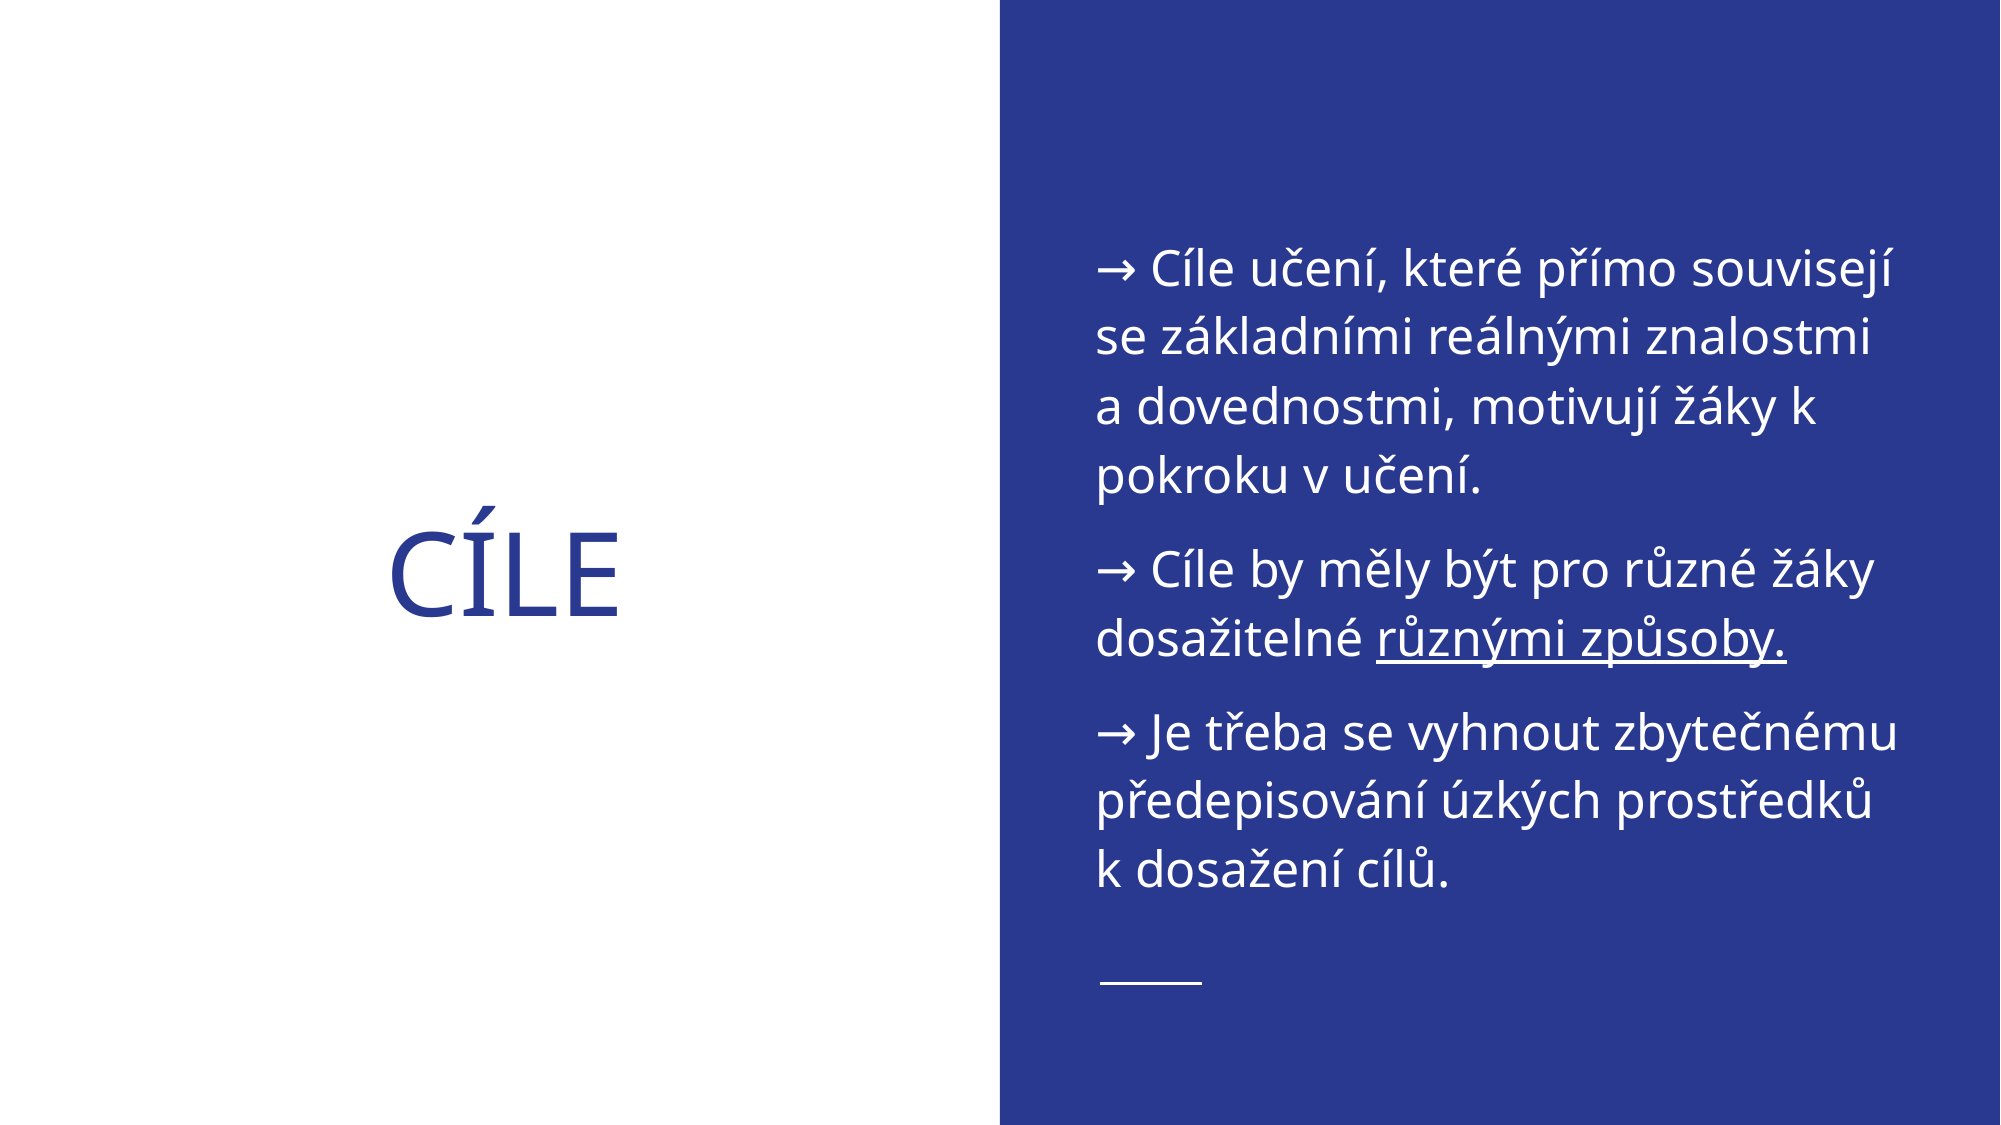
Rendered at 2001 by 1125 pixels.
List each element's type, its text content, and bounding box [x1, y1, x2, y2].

list → Cíle učení, které přímo souvisejí se základními reálnými znalostmi a dovednostmi, motivují žáky k pokroku v učení. → Cíle by měly být pro různé žáky dosažitelné různými způsoby. → Je třeba se vyhnout zbytečnému předepisování úzkých prostředků k dosažení cílů. [1080, 158, 1920, 967]
title CÍLE [62, 477, 948, 648]
